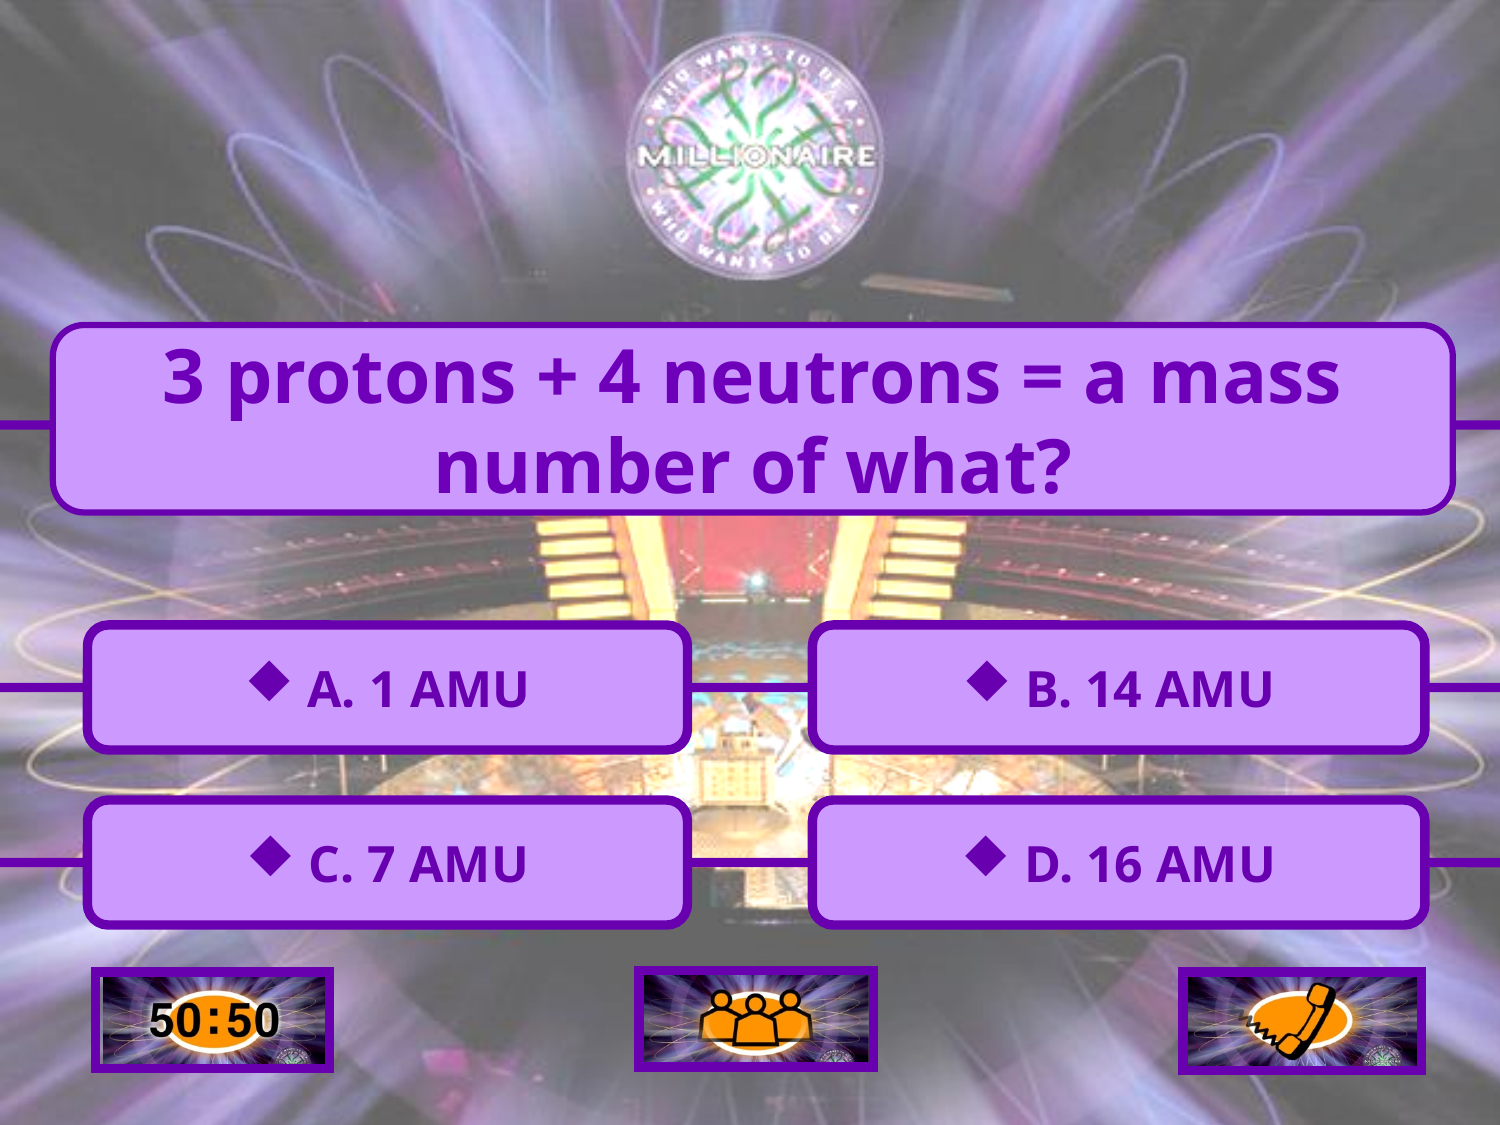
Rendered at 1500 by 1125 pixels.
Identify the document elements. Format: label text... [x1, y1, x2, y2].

text_box D. 16 AMU [812, 799, 1425, 926]
picture [99, 976, 326, 1065]
picture [1187, 976, 1418, 1066]
text_box A. 1 AMU [87, 624, 688, 751]
picture [643, 974, 869, 1063]
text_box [0, 324, 1500, 513]
text_box C. 7 AMU [87, 799, 688, 926]
text_box B. 14 AMU [812, 624, 1425, 751]
